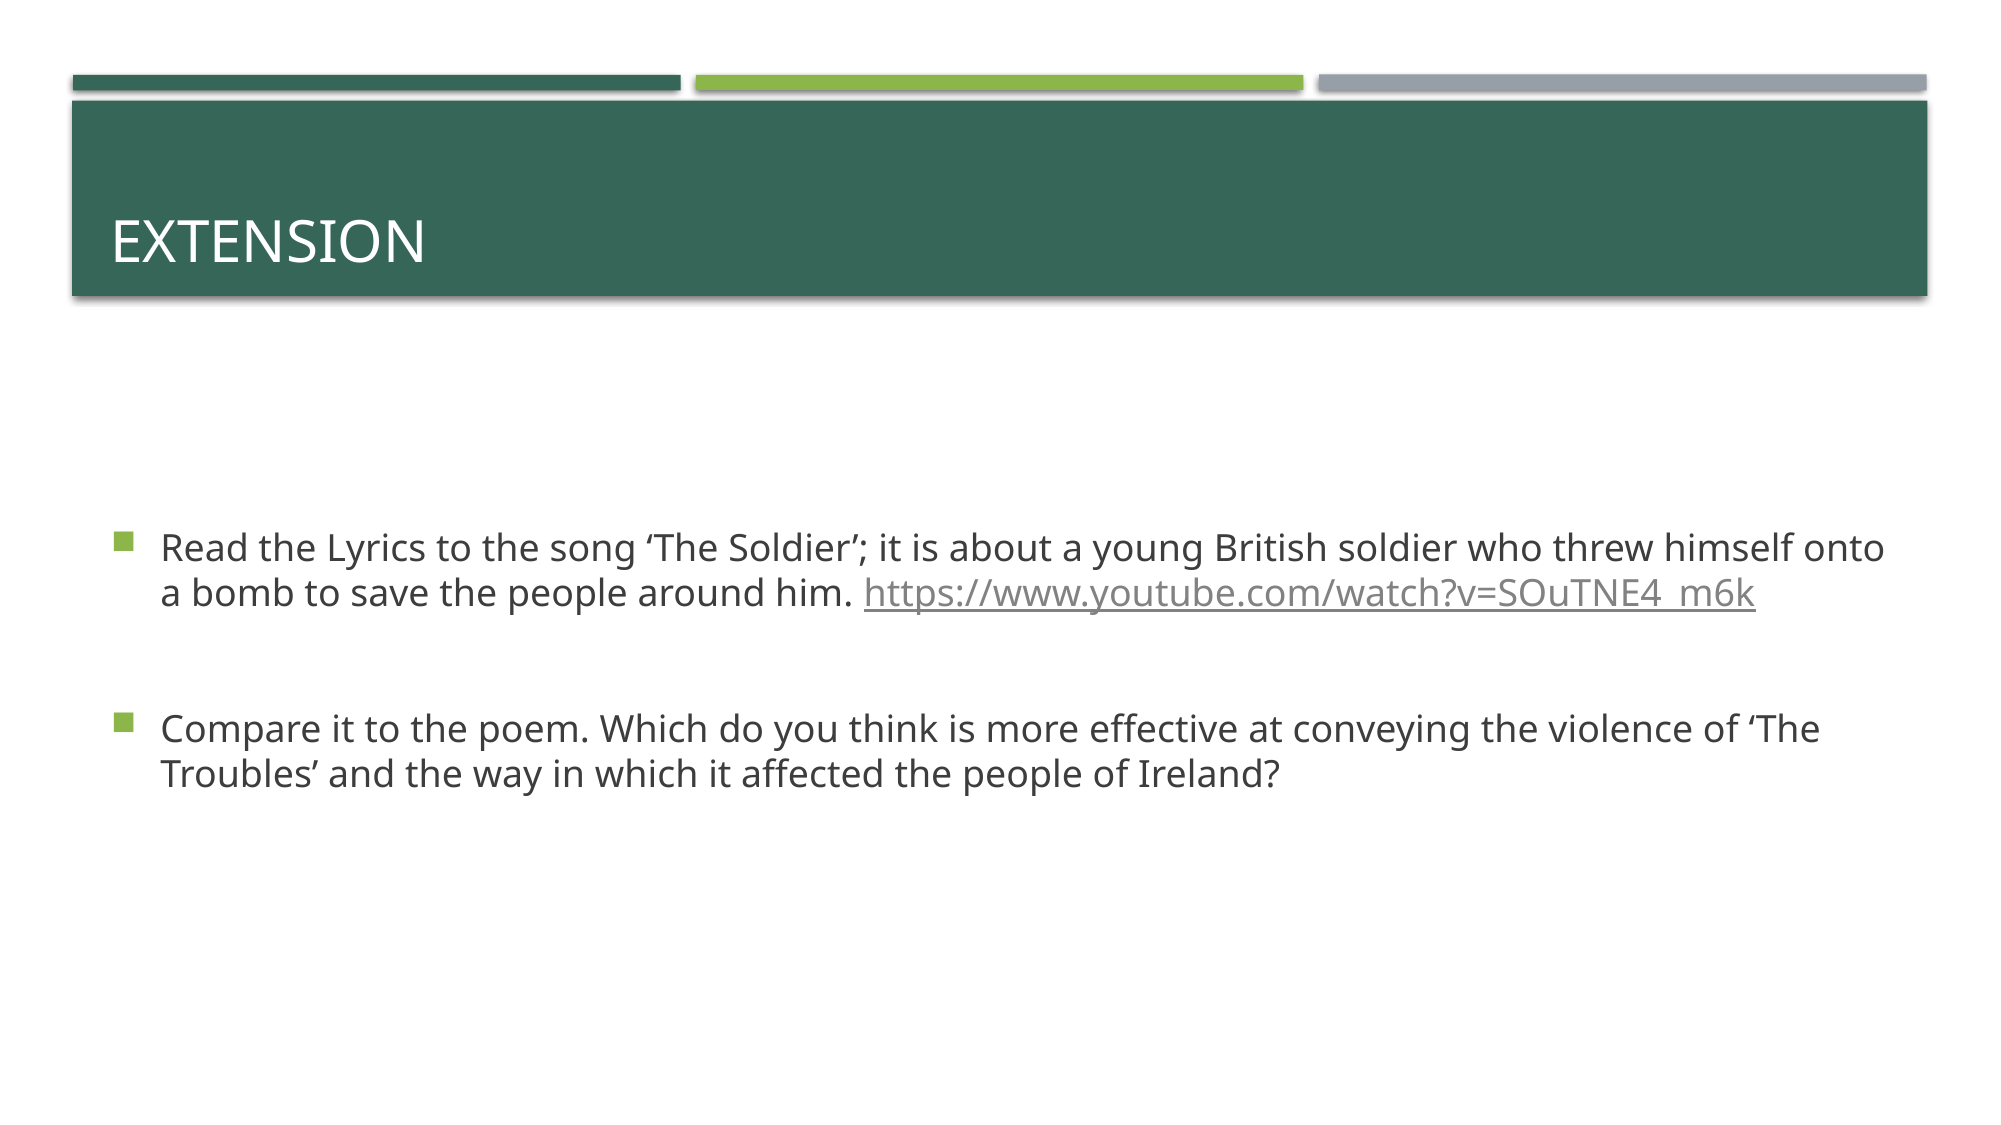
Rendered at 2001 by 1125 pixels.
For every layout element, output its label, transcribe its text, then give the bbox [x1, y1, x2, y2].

title Extension [95, 115, 1905, 282]
list Read the Lyrics to the song ‘The Soldier’; it is about a young British soldier who threw himself onto a bomb to save the people around him. https://www.youtube.com/watch?v=SOuTNE4_m6k Compare it to the poem. Which do you think is more effective at conveying the violence of ‘The Troubles’ and the way in which it affected the people of Ireland? [95, 357, 1905, 962]
